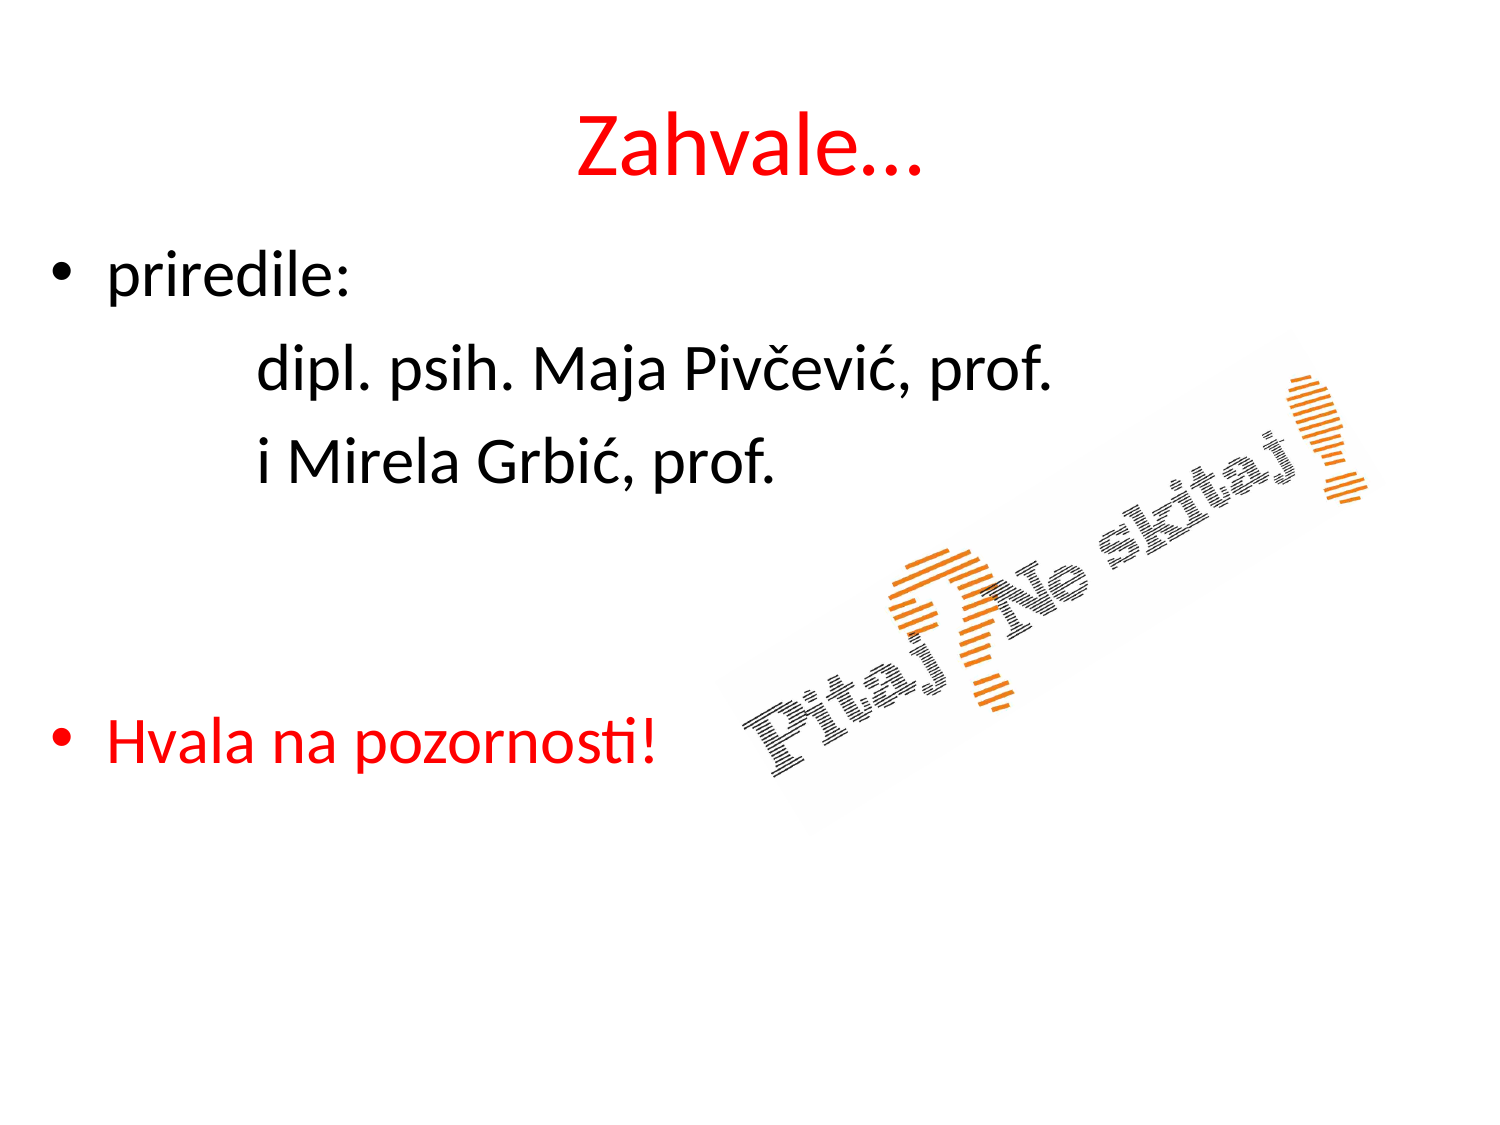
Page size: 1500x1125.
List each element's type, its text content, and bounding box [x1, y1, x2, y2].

list priredile: dipl. psih. Maja Pivčević, prof. i Mirela Grbić, prof. Hvala na pozornosti! [34, 222, 1477, 926]
picture [712, 330, 1388, 836]
title Zahvale… [74, 44, 1426, 222]
